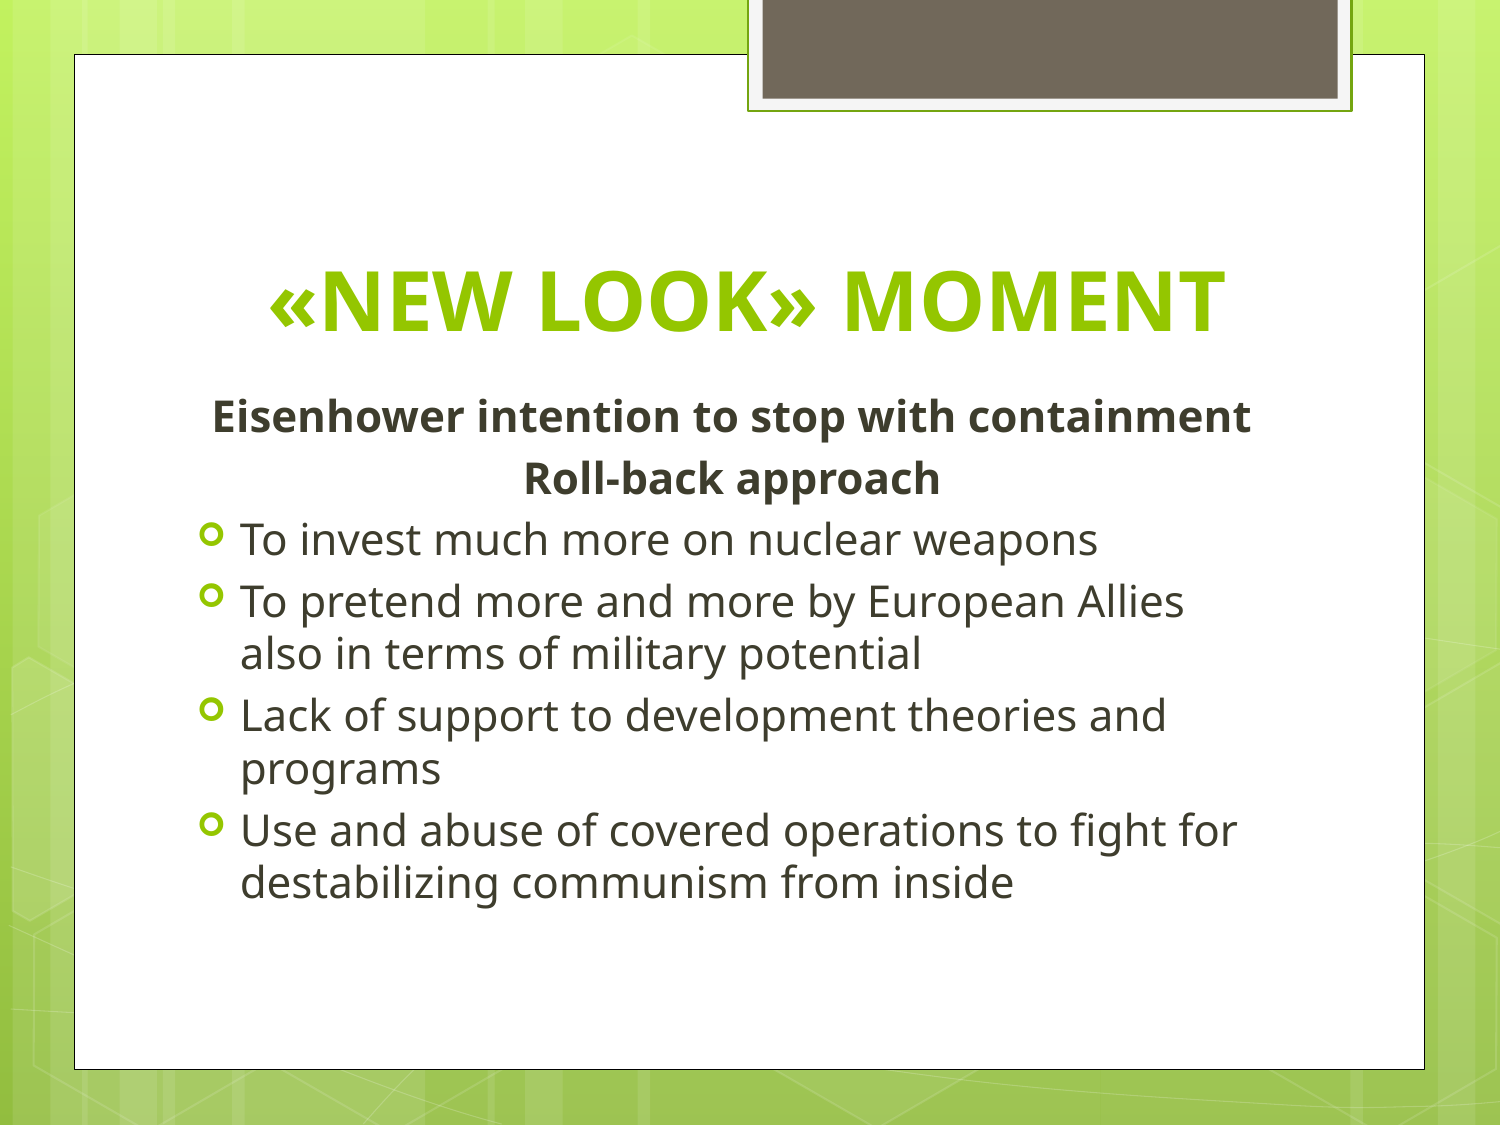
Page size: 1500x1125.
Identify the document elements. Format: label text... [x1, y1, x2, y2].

list Eisenhower intention to stop with containment Roll-back approach To invest much more on nuclear weapons To pretend more and more by European Allies also in terms of military potential Lack of support to development theories and programs Use and abuse of covered operations to fight for destabilizing communism from inside [171, 381, 1283, 957]
title «NEW LOOK» MOMENT [171, 168, 1324, 357]
